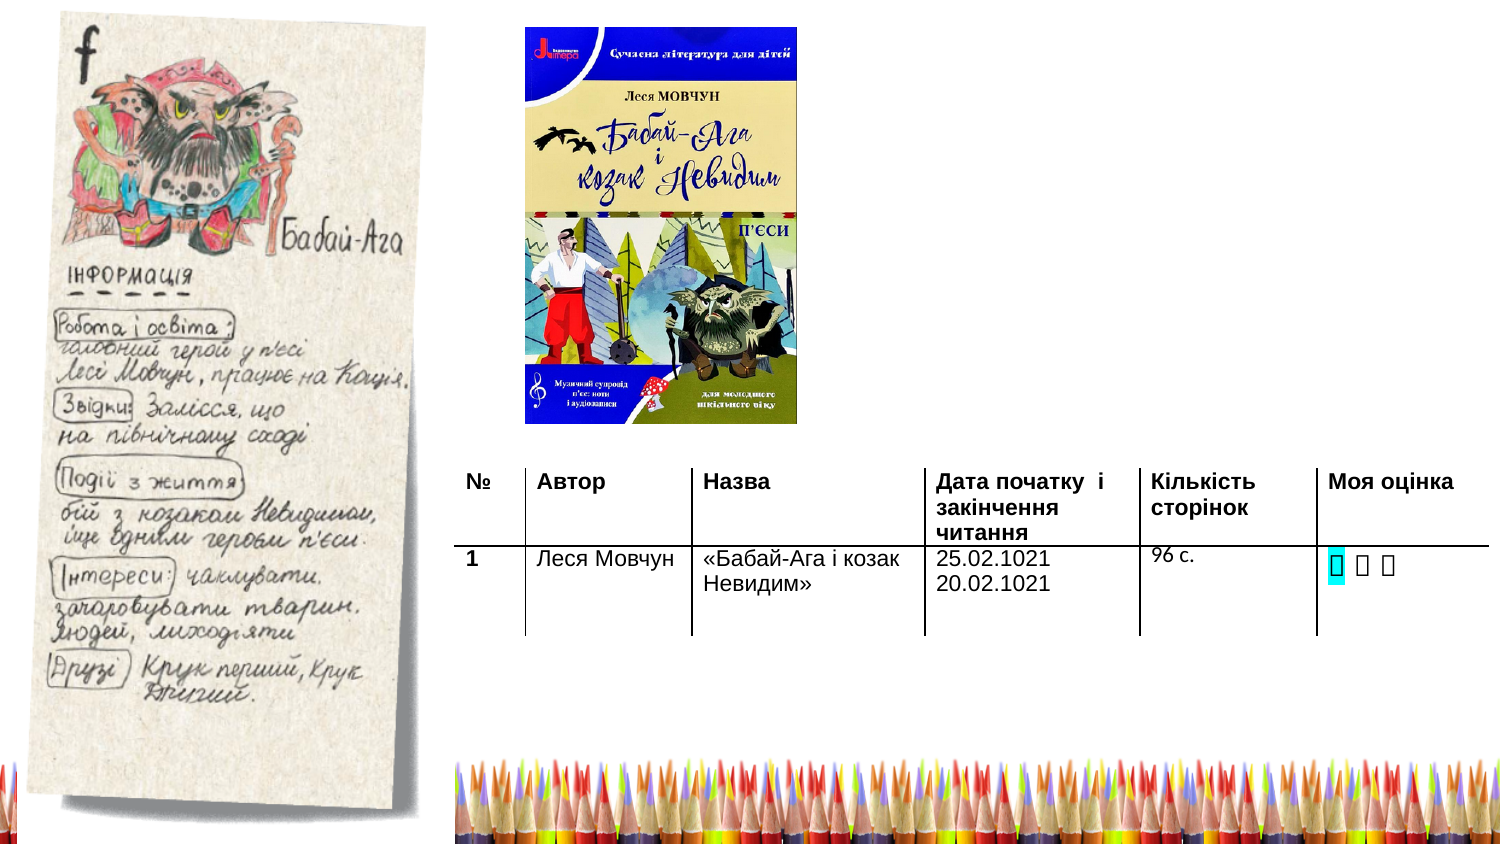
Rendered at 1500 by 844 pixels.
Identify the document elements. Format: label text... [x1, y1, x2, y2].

table_cell 1 [460, 547, 525, 636]
table_cell 96 с. [1141, 547, 1316, 636]
table_header Автор [526, 470, 691, 545]
picture [525, 26, 797, 424]
table_header Дата початку і закінчення читання [926, 470, 1139, 545]
table_header № [460, 470, 525, 545]
picture [0, 0, 1500, 844]
table_header Моя оцінка [1318, 470, 1487, 545]
table_cell    [1318, 547, 1487, 636]
table_cell «Бабай-Ага і козак Невидим» [693, 547, 924, 636]
table_header Назва [693, 470, 924, 545]
table_cell 25.02.1021 20.02.1021 [926, 547, 1139, 636]
table_cell Леся Мовчун [526, 547, 691, 636]
table_header Кількість сторінок [1141, 470, 1316, 545]
